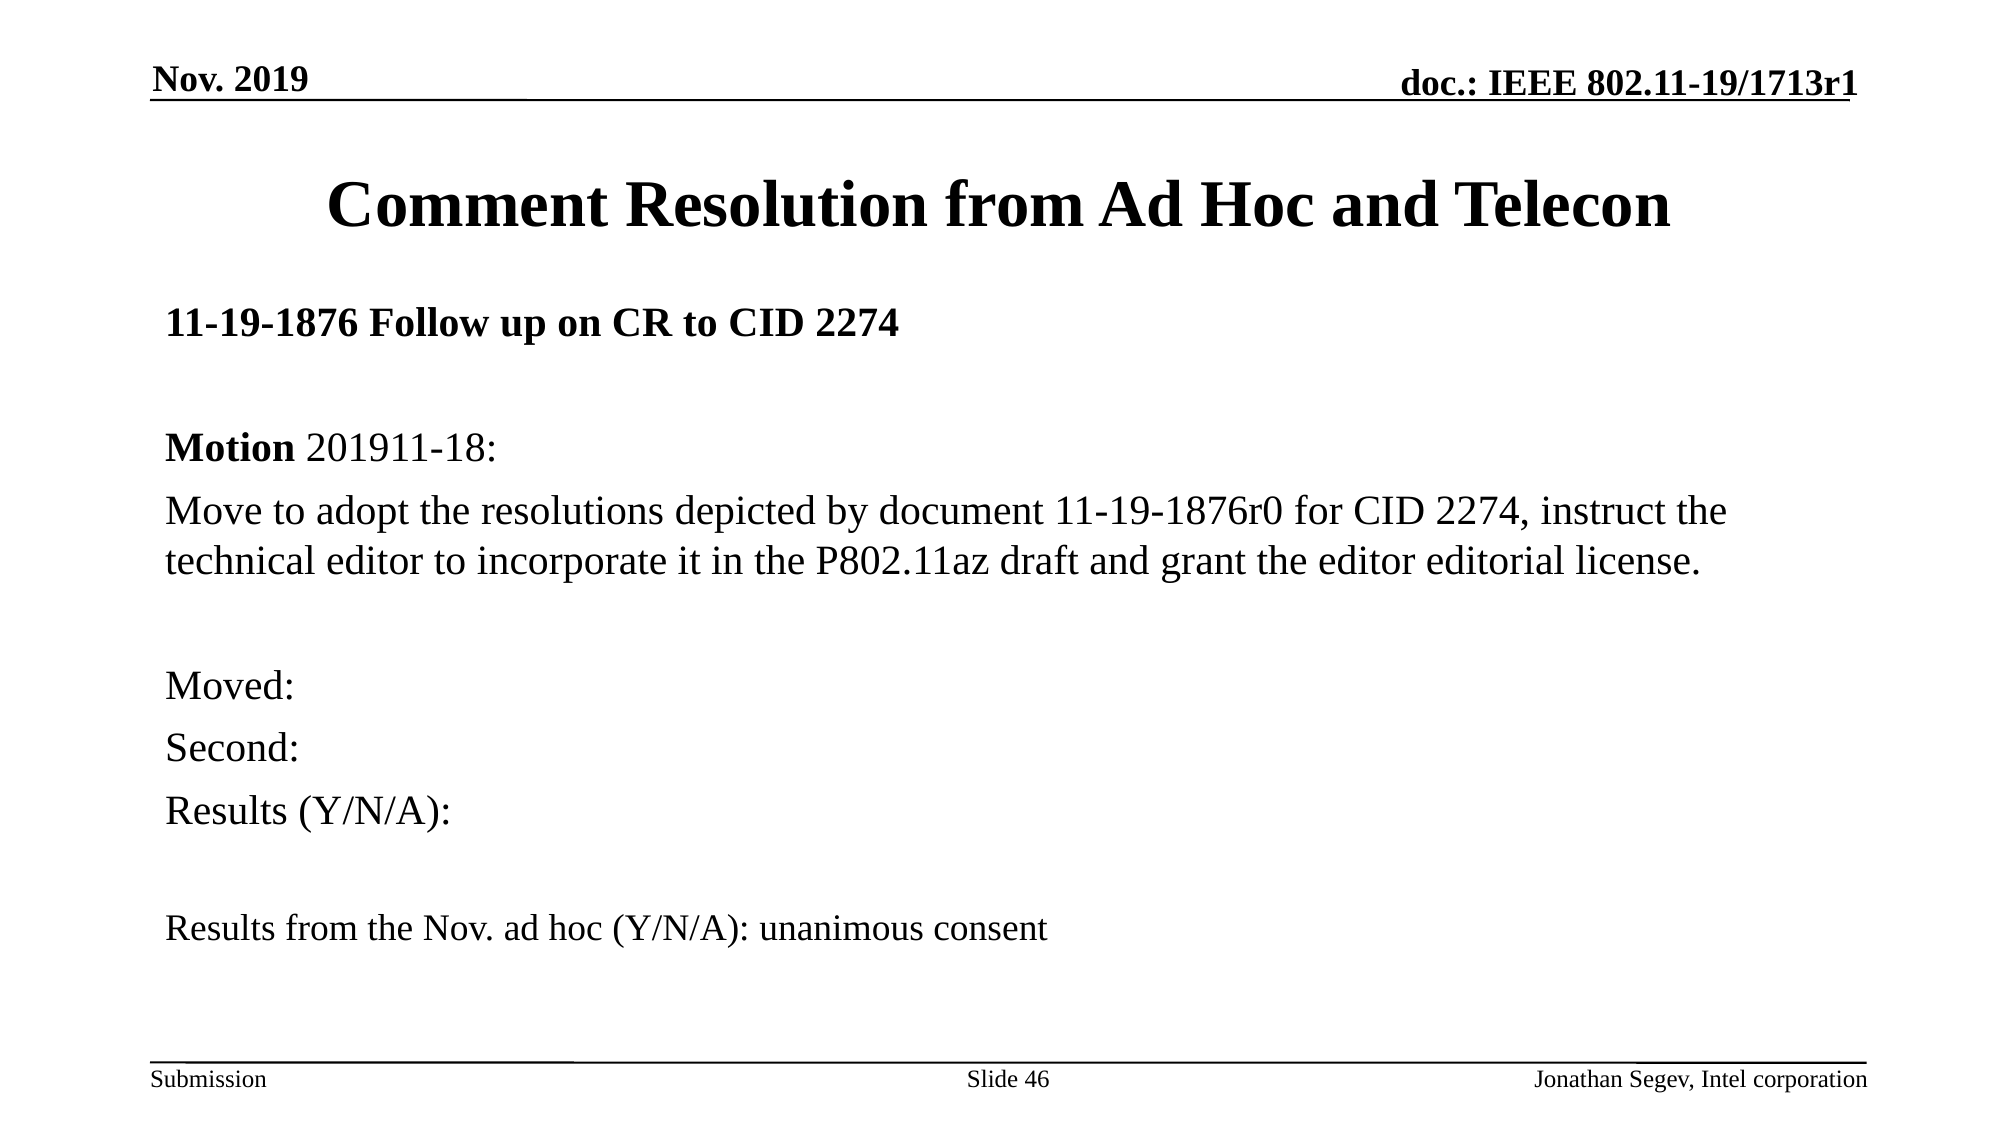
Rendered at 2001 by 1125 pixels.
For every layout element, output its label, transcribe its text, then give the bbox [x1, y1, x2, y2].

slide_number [152, 54, 563, 100]
footer Jonathan Segev, Intel corporation [1171, 1061, 1869, 1093]
slide_number Slide 46 [950, 1061, 1067, 1123]
list 11-19-1876 Follow up on CR to CID 2274 Motion 201911-18: Move to adopt the resolutions depicted by document 11-19-1876r0 for CID 2274, instruct the technical editor to incorporate it in the P802.11az draft and grant the editor editorial license. Moved: Second: Results (Y/N/A): Results from the Nov. ad hoc (Y/N/A): unanimous consent [149, 286, 1850, 1000]
title Comment Resolution from Ad Hoc and Telecon [149, 112, 1850, 286]
